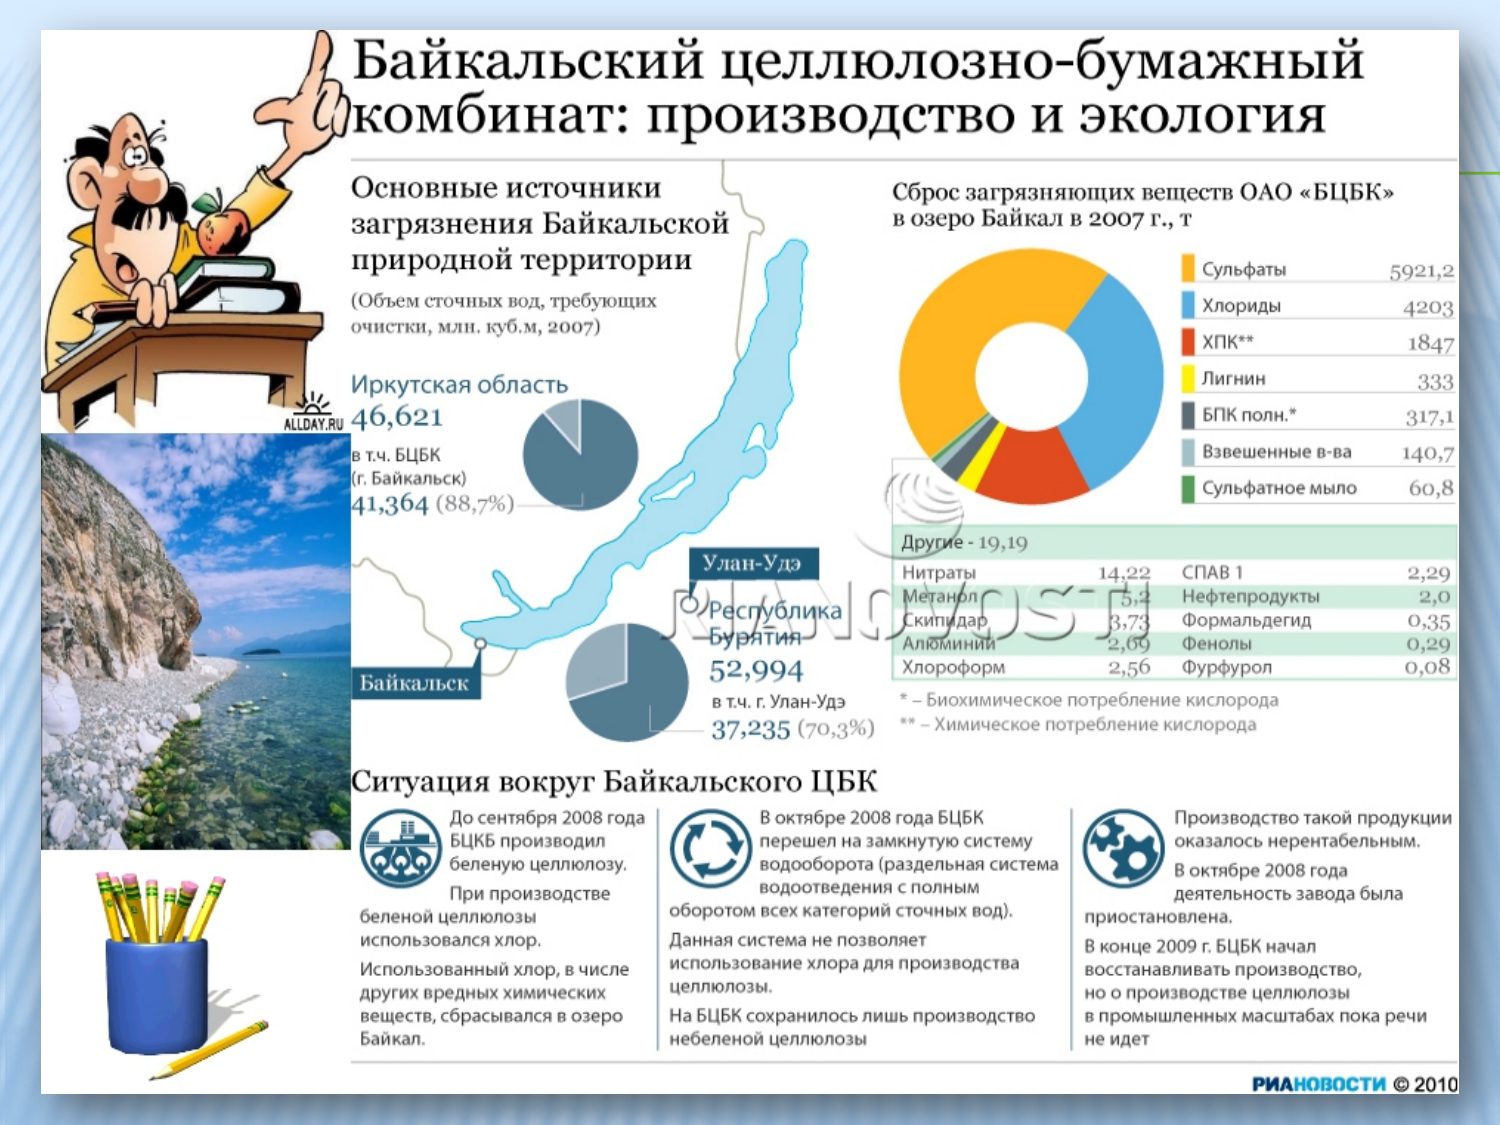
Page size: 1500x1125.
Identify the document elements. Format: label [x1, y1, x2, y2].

picture [40, 30, 1460, 1095]
